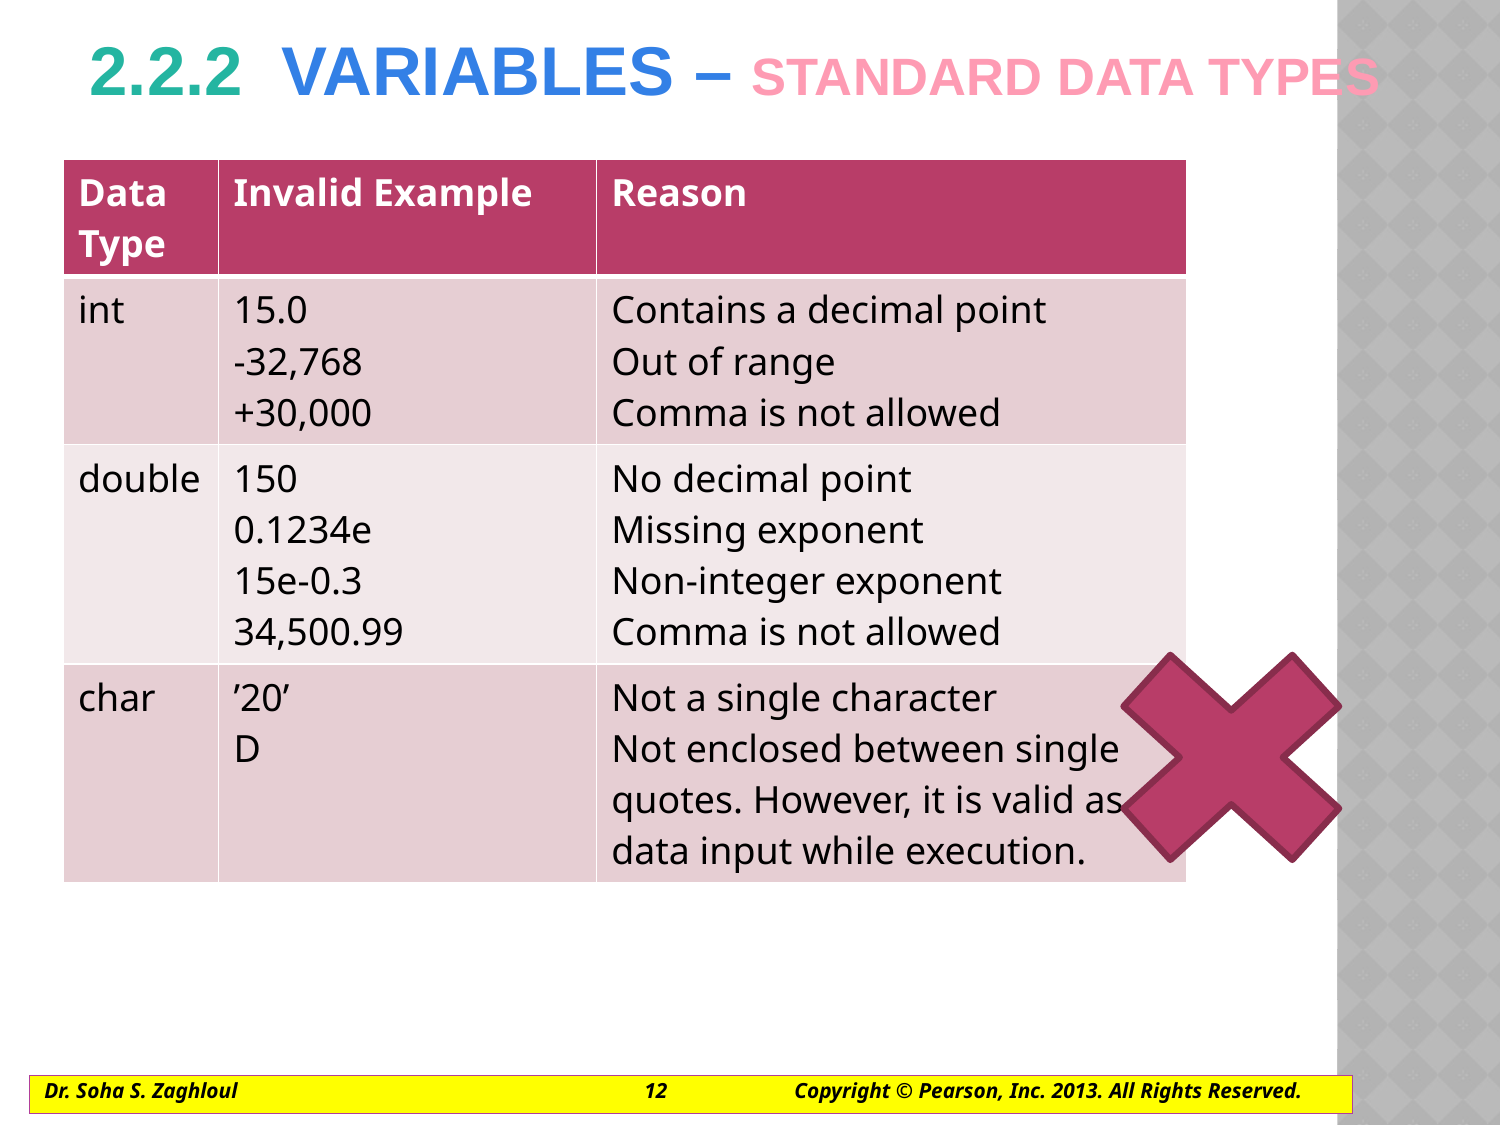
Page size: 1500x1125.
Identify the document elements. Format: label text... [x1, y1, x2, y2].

table_header Reason [597, 160, 1186, 274]
table_cell 15.0 -32,768 +30,000 [219, 279, 596, 444]
table_cell double [64, 445, 218, 663]
table_cell char [64, 665, 218, 882]
table_header Data Type [64, 160, 218, 274]
table_cell Contains a decimal point Out of range Comma is not allowed [597, 279, 1186, 444]
table_cell Not a single character Not enclosed between single quotes. However, it is valid as data input while execution. [597, 665, 1186, 882]
table_header Invalid Example [219, 160, 596, 274]
table_cell No decimal point Missing exponent Non-integer exponent Comma is not allowed [597, 445, 1186, 663]
table_cell int [64, 279, 218, 444]
text_box 2.2.2 variables – Standard Data Types [75, 19, 1436, 161]
footer Dr. Soha S. Zaghloul 12 Copyright © Pearson, Inc. 2013. All Rights Reserved. [29, 1075, 1353, 1114]
table_cell 150 0.1234e 15e-0.3 34,500.99 [219, 445, 596, 663]
text_box [1120, 651, 1343, 864]
table_cell ’20’ D [219, 665, 596, 882]
